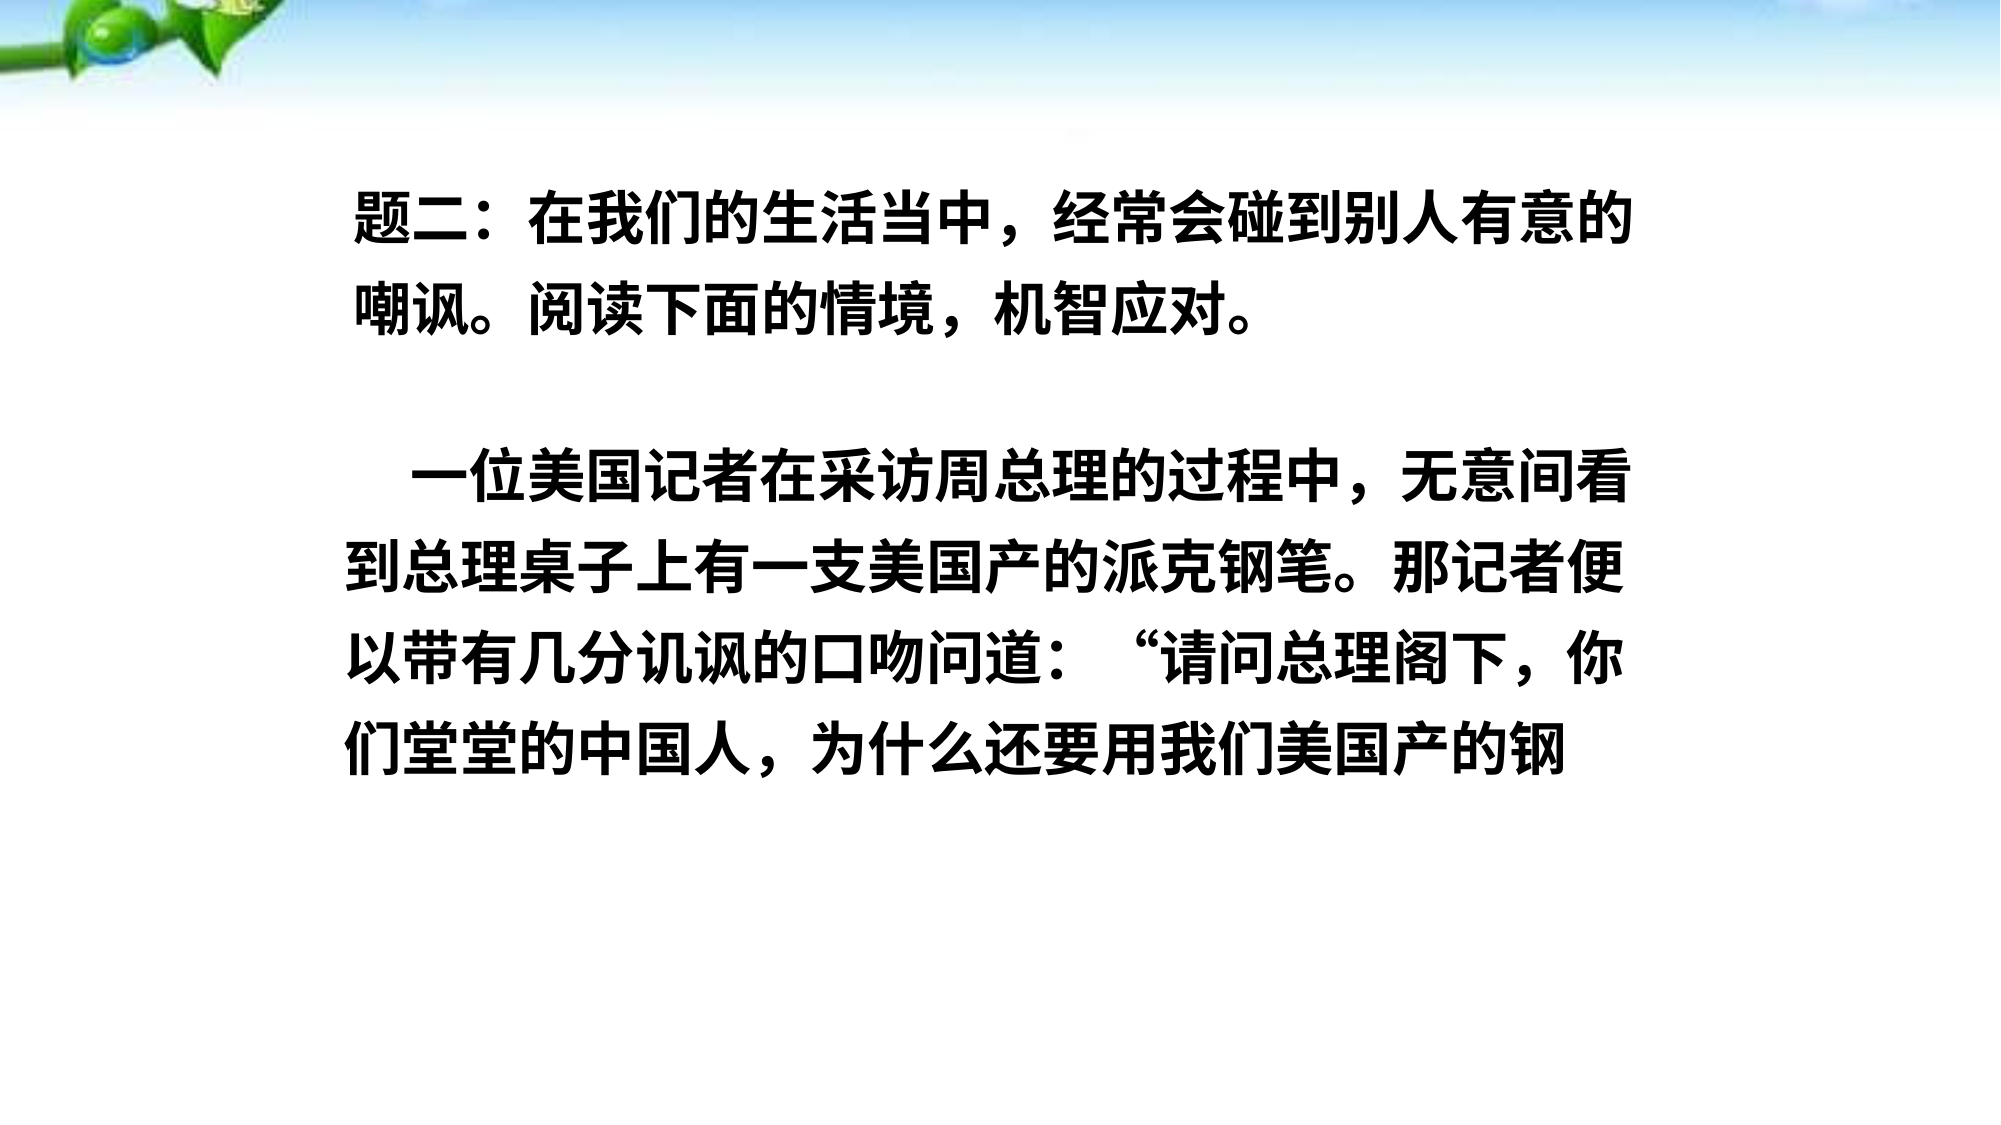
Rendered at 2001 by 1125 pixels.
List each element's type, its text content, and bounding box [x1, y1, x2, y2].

text_box 一位美国记者在采访周总理的过程中，无意间看到总理桌子上有一支美国产的派克钢笔。那记者便以带有几分讥讽的口吻问道：“请问总理阁下，你们堂堂的中国人，为什么还要用我们美国产的钢 [332, 412, 1668, 788]
text_box 题二：在我们的生活当中，经常会碰到别人有意的嘲讽。阅读下面的情境，机智应对。 [338, 153, 1670, 350]
picture [0, 0, 2001, 1125]
